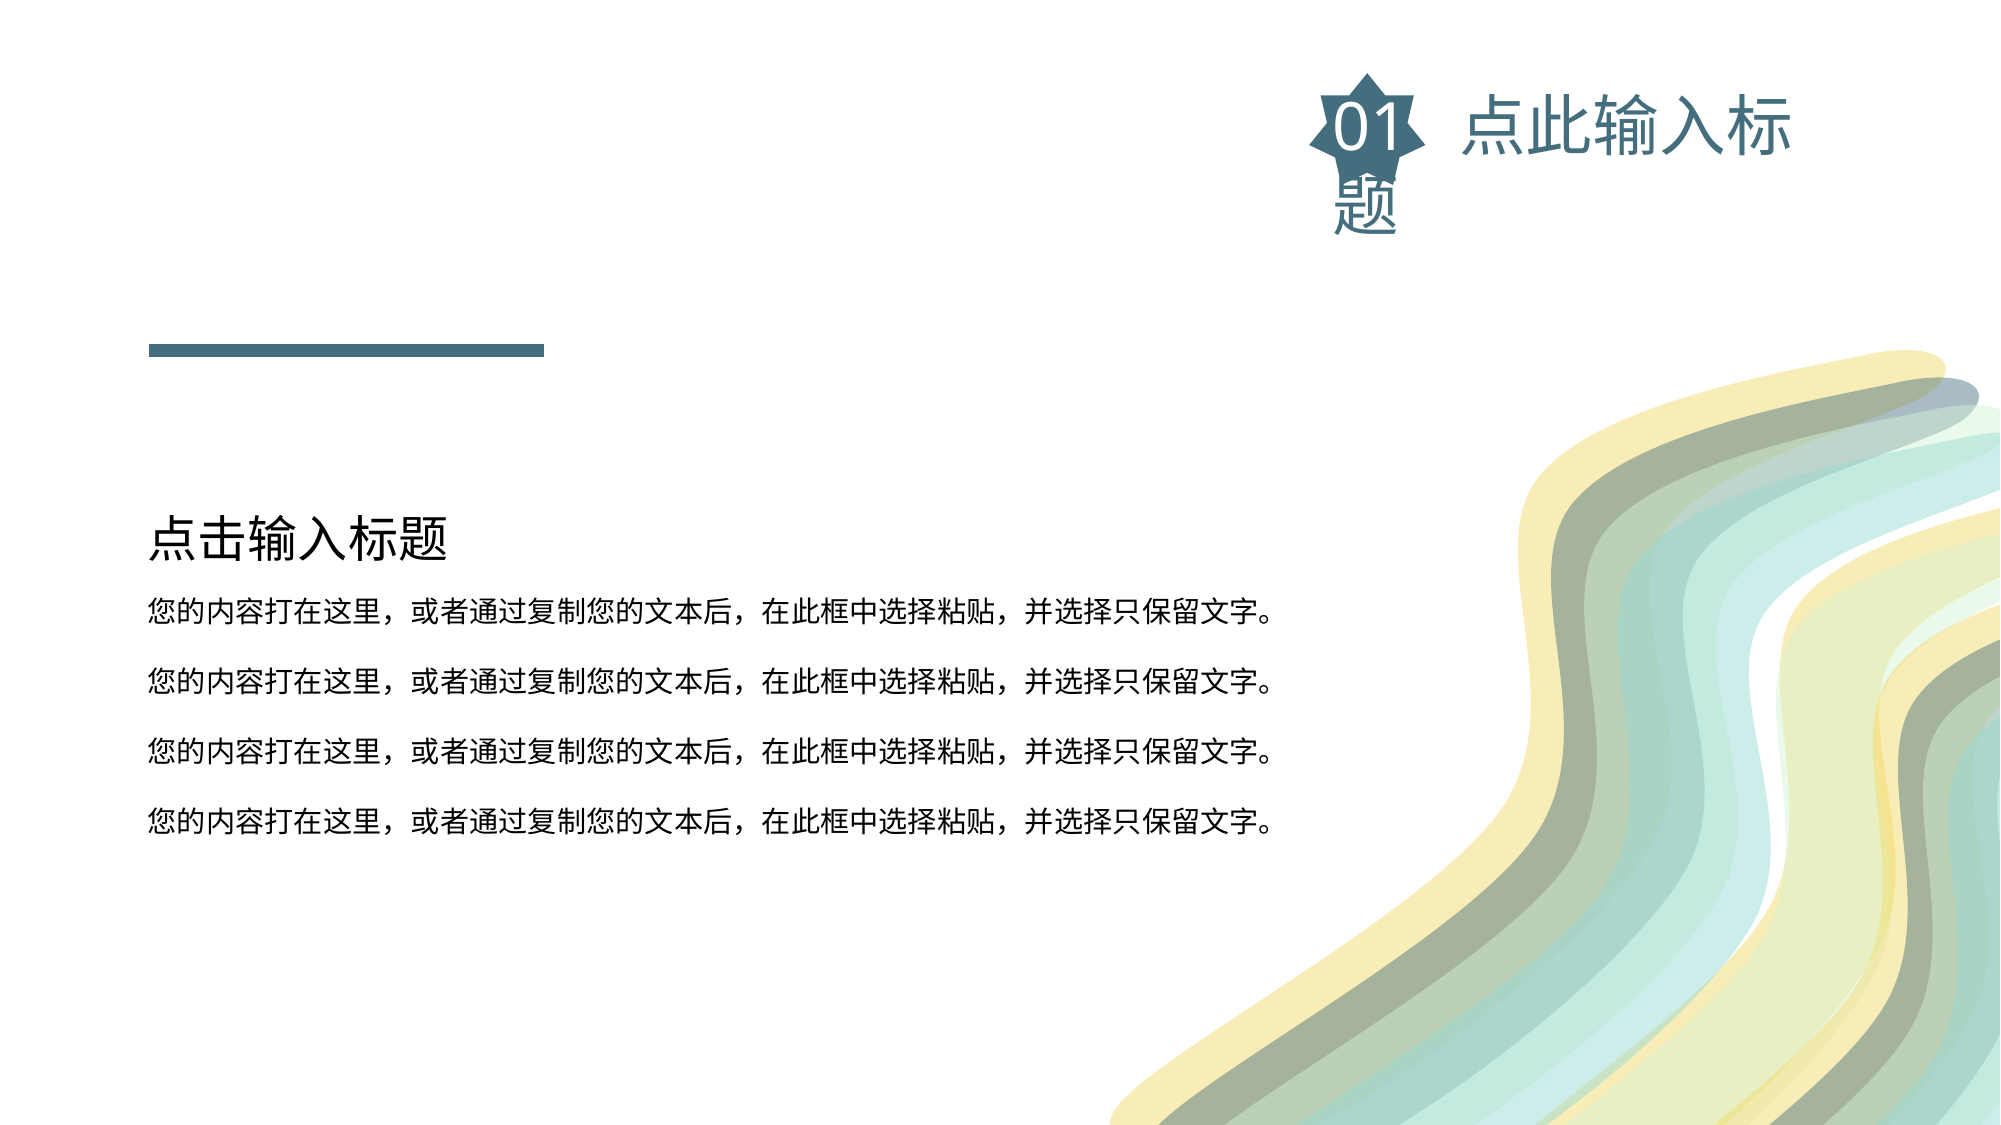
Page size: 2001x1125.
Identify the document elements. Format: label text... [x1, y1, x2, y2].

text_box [1309, 73, 1870, 185]
text_box 您的内容打在这里，或者通过复制您的文本后，在此框中选择粘贴，并选择只保留文字。 您的内容打在这里，或者通过复制您的文本后，在此框中选择粘贴，并选择只保留文字。 您的内容打在这里，或者通过复制您的文本后，在此框中选择粘贴，并选择只保留文字。 您的内容打在这里，或者通过复制您的文本后，在此框中选择粘贴，并选择只保留文字。 [132, 586, 1109, 916]
text_box 点击输入标题 [133, 485, 464, 576]
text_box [1109, 349, 2000, 1125]
